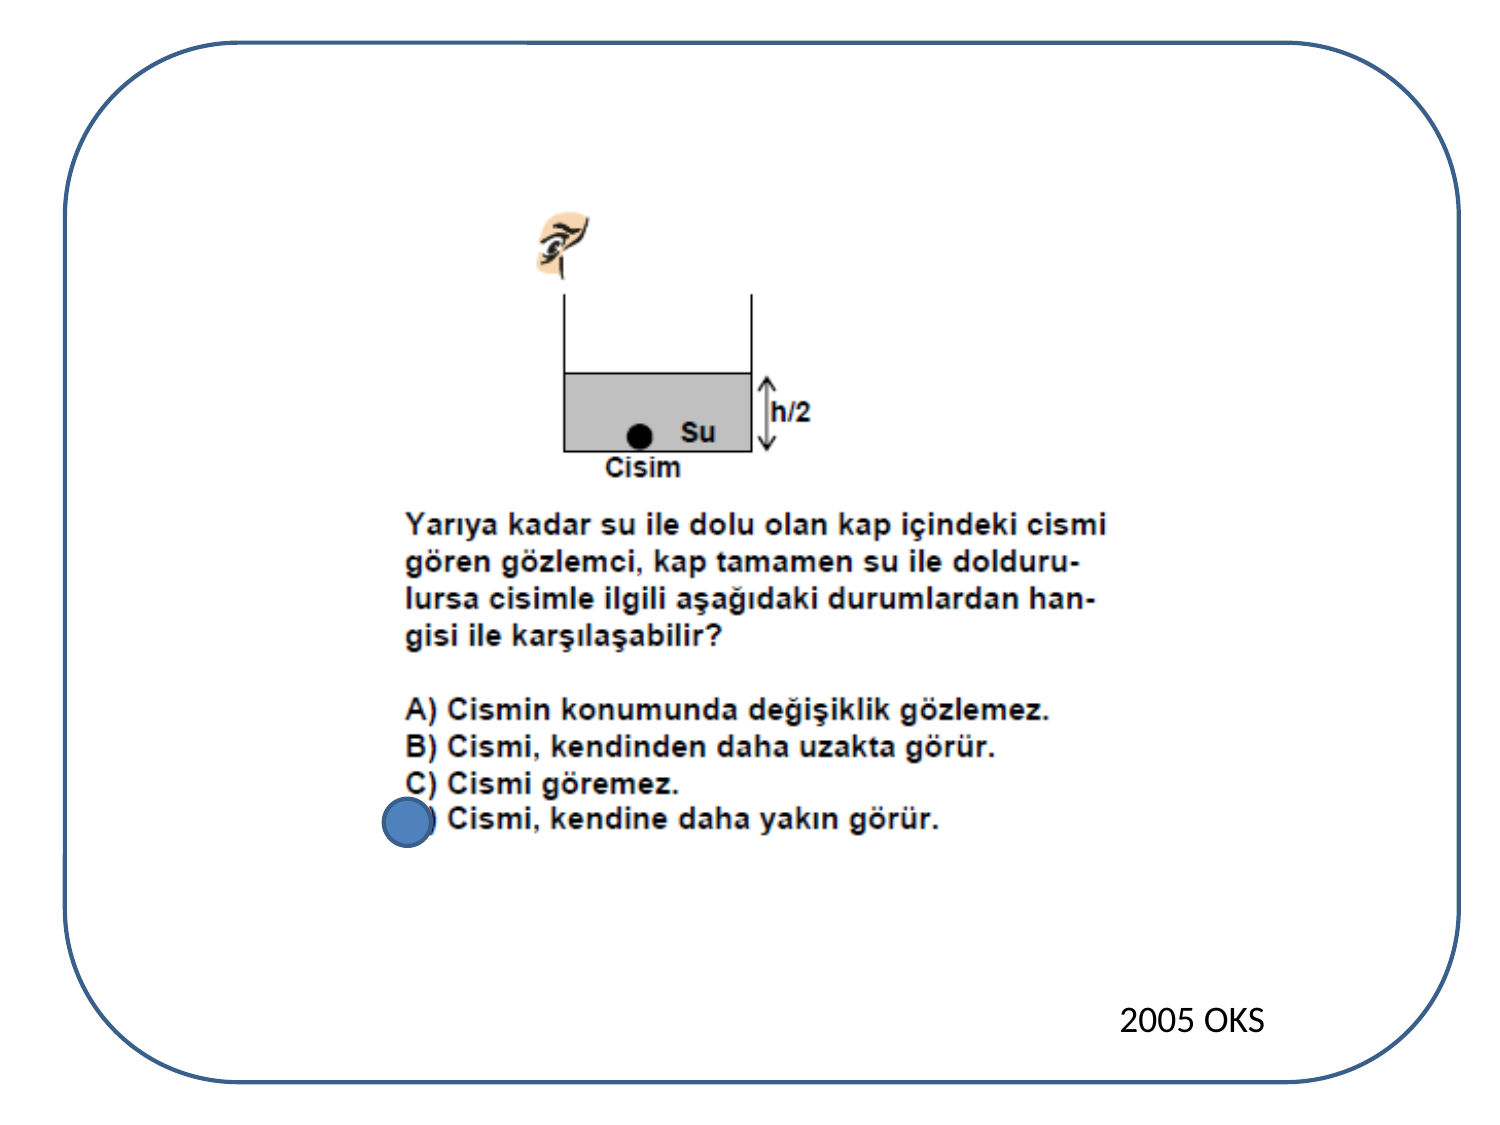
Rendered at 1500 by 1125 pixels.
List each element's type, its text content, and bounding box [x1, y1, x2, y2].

text_box [62, 40, 1461, 1085]
text_box 2005 OKS [1104, 987, 1332, 1048]
picture [395, 195, 1140, 848]
